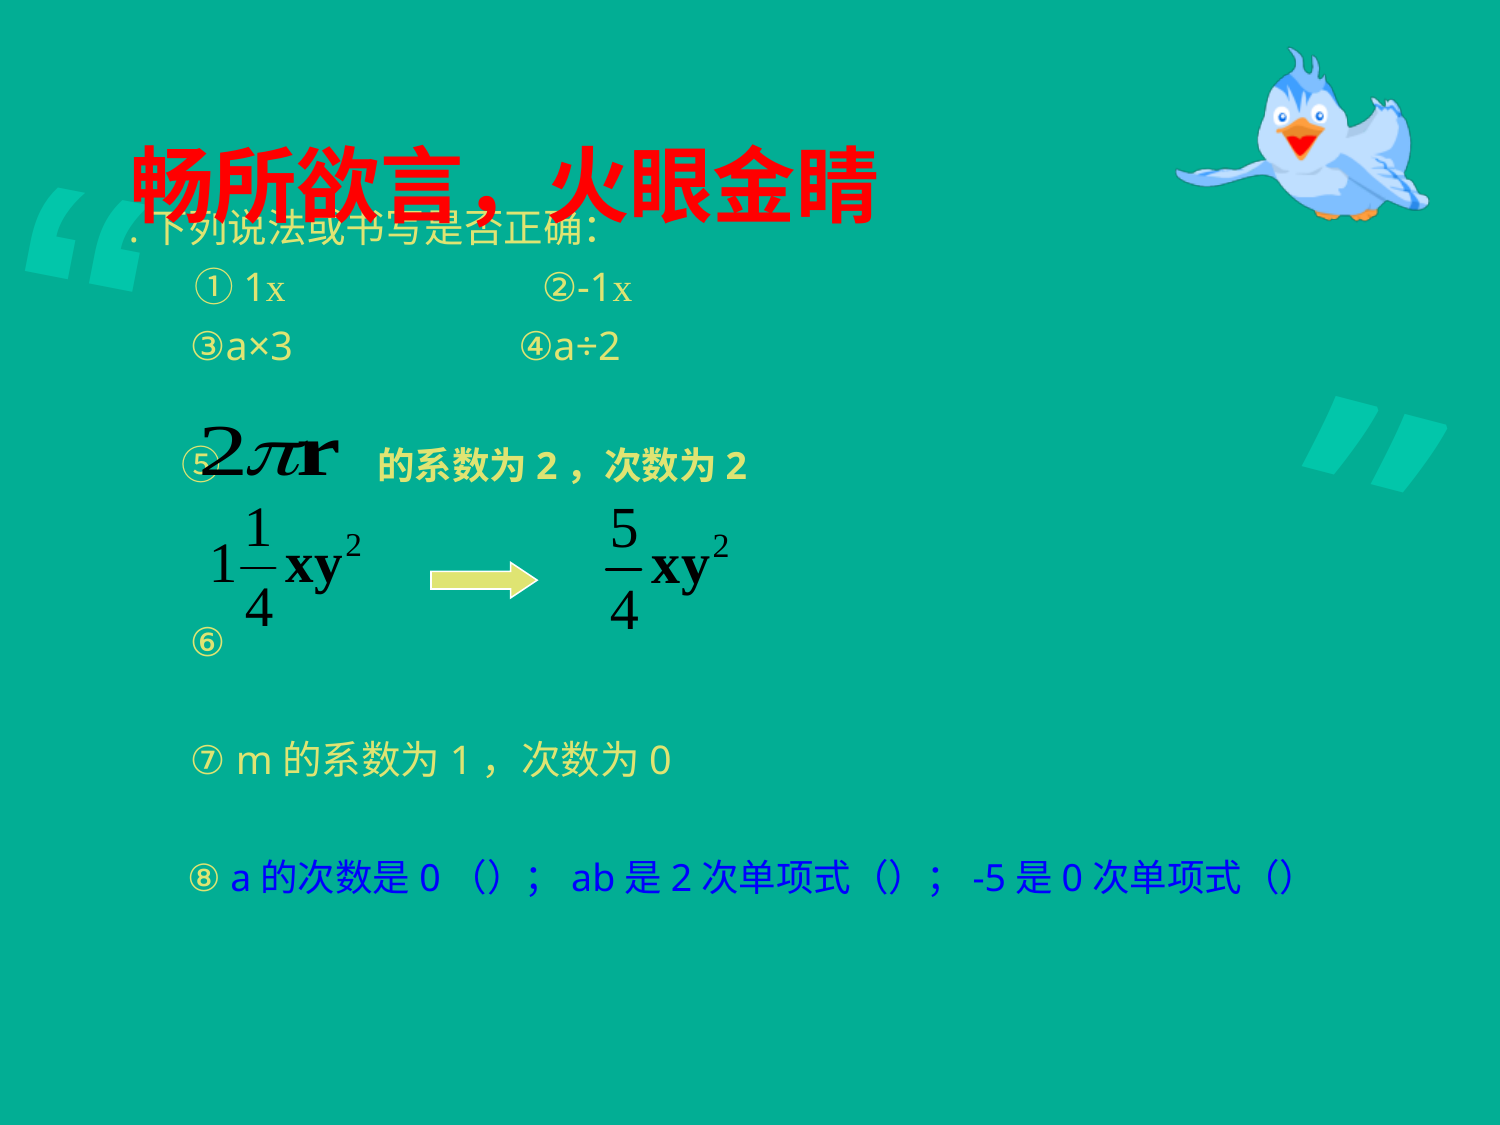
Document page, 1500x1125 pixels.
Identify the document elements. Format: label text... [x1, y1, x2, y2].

list .下列说法或书写是否正确： ①1x ②-1x ③a×3 ④a÷2 ⑤ 的系数为2，次数为2 ⑥ ⑦ m的系数为1，次数为0 ⑧ a的次数是0（）；ab是2次单项式（）；-5是0次单项式（） [102, 204, 1426, 1043]
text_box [596, 491, 742, 643]
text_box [206, 491, 373, 640]
text_box 畅所欲言，火眼金睛 [115, 125, 895, 241]
picture [1175, 42, 1430, 227]
text_box [430, 562, 538, 598]
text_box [182, 408, 359, 495]
